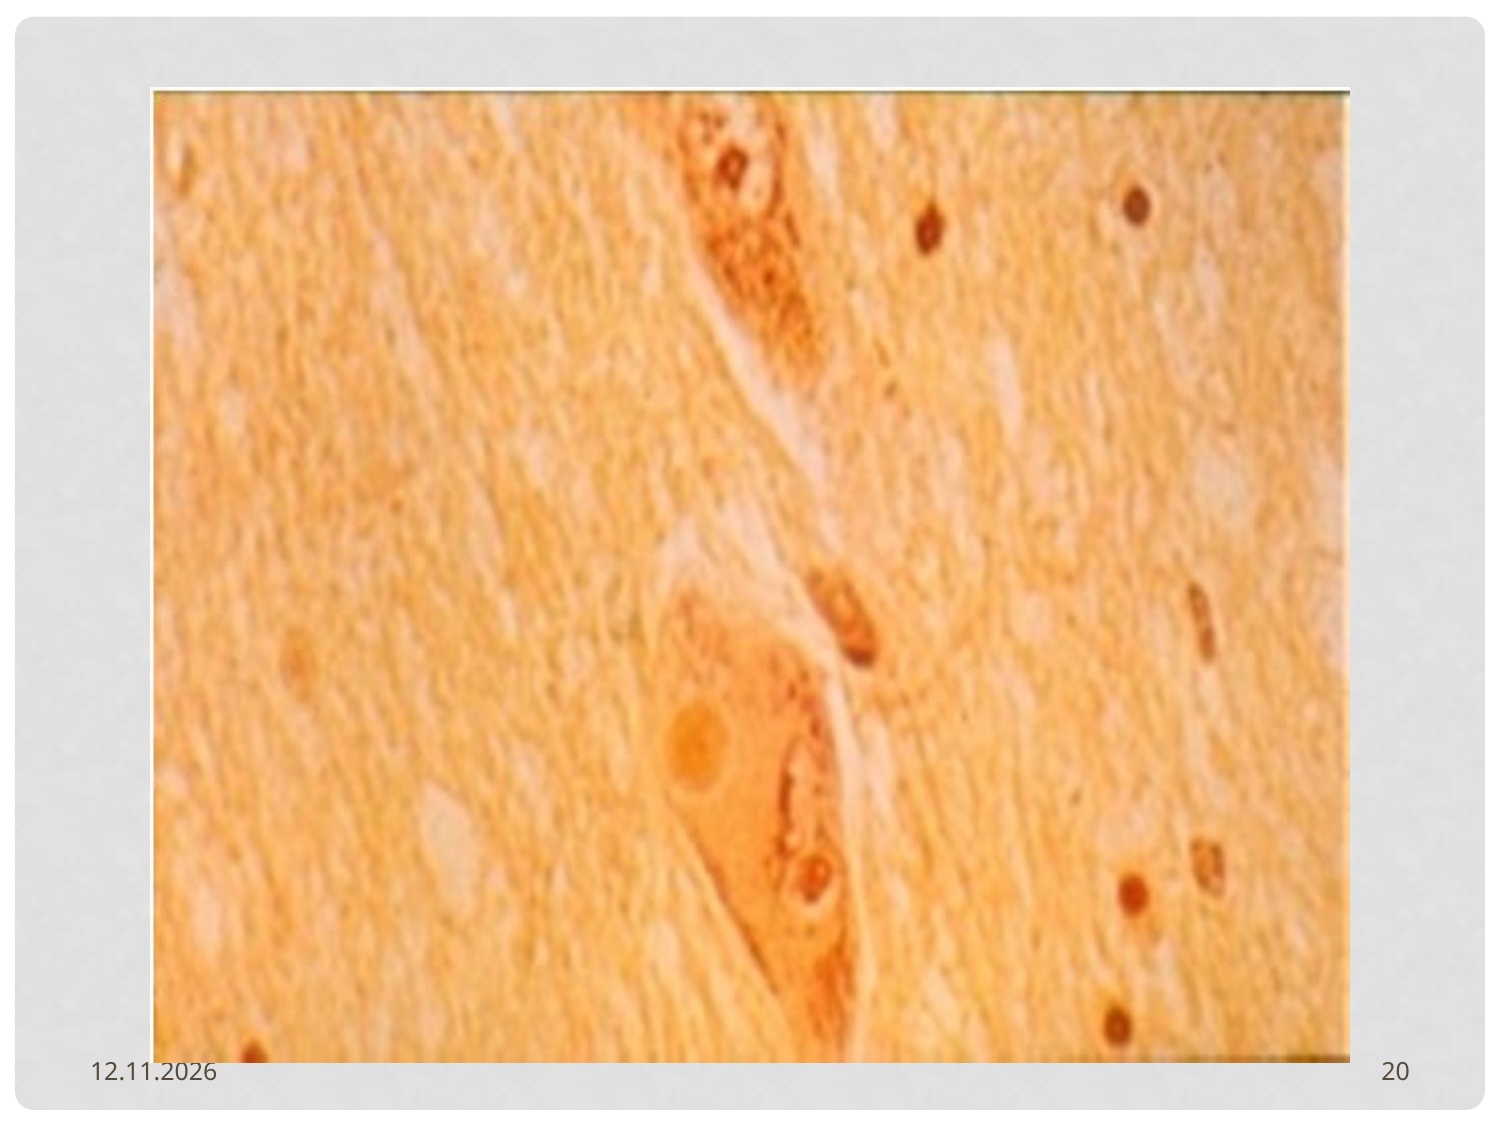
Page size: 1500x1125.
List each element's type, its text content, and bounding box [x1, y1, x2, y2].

picture [149, 87, 1351, 1063]
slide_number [75, 1042, 425, 1103]
slide_number 20 [1074, 1042, 1425, 1103]
